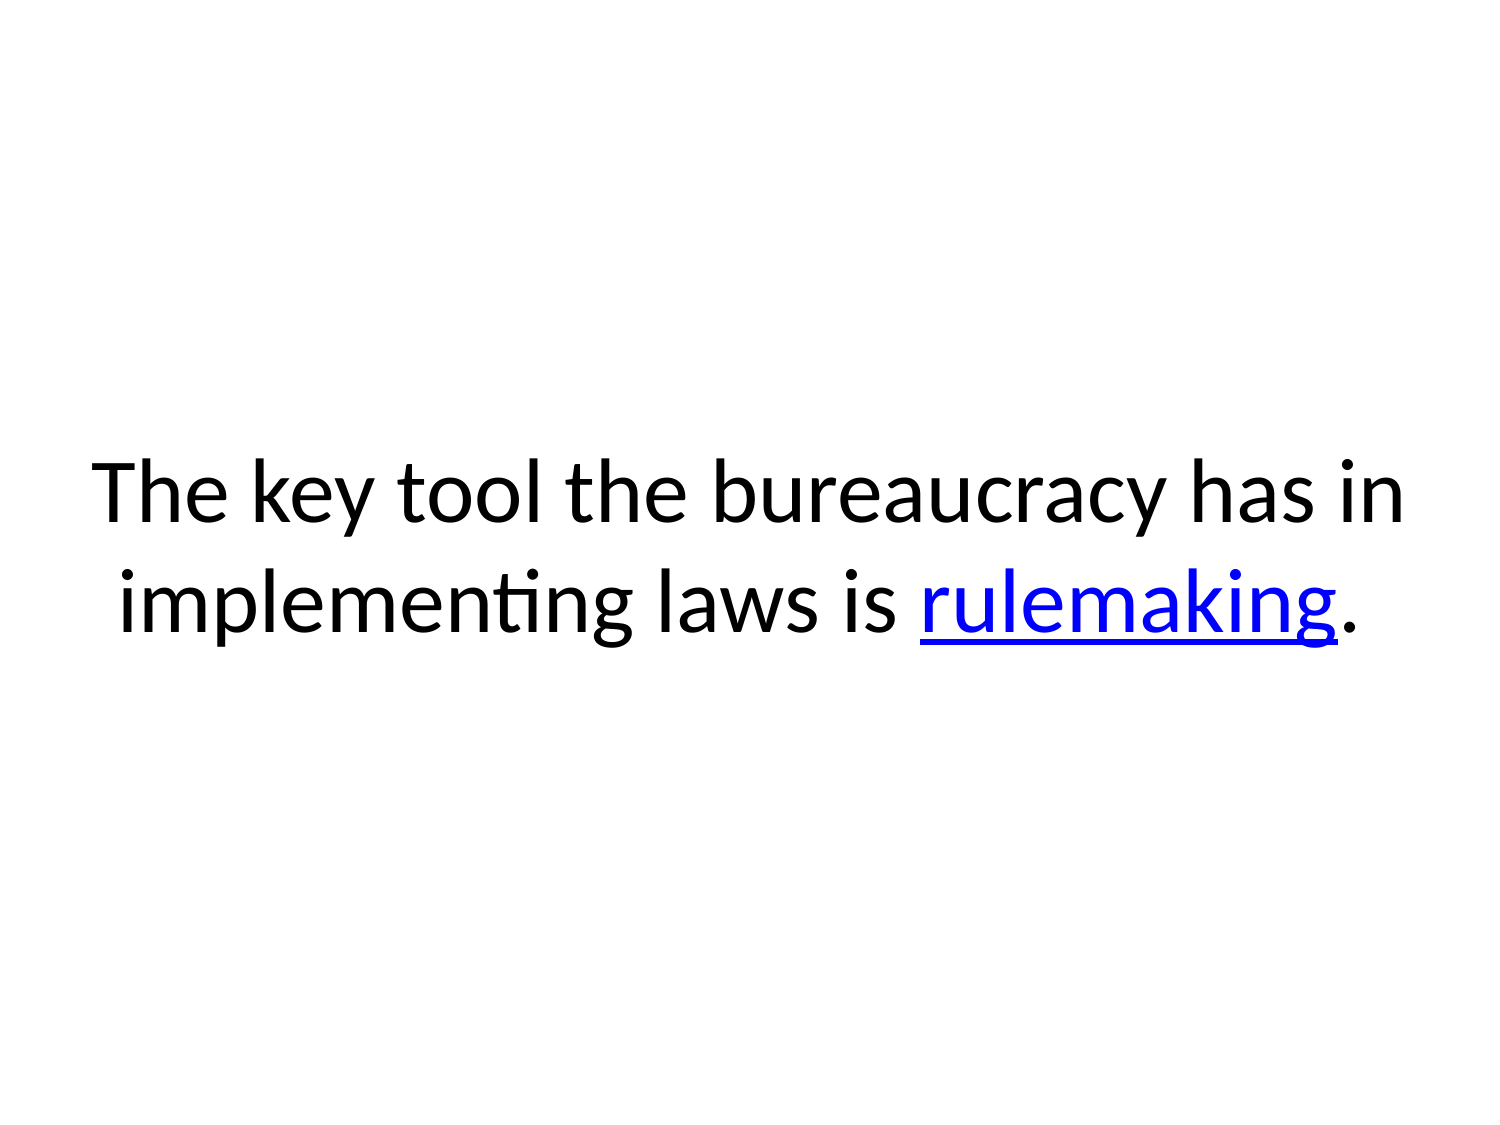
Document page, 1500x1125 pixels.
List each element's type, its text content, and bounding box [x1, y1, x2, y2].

title The key tool the bureaucracy has in implementing laws is rulemaking. [75, 45, 1425, 1038]
